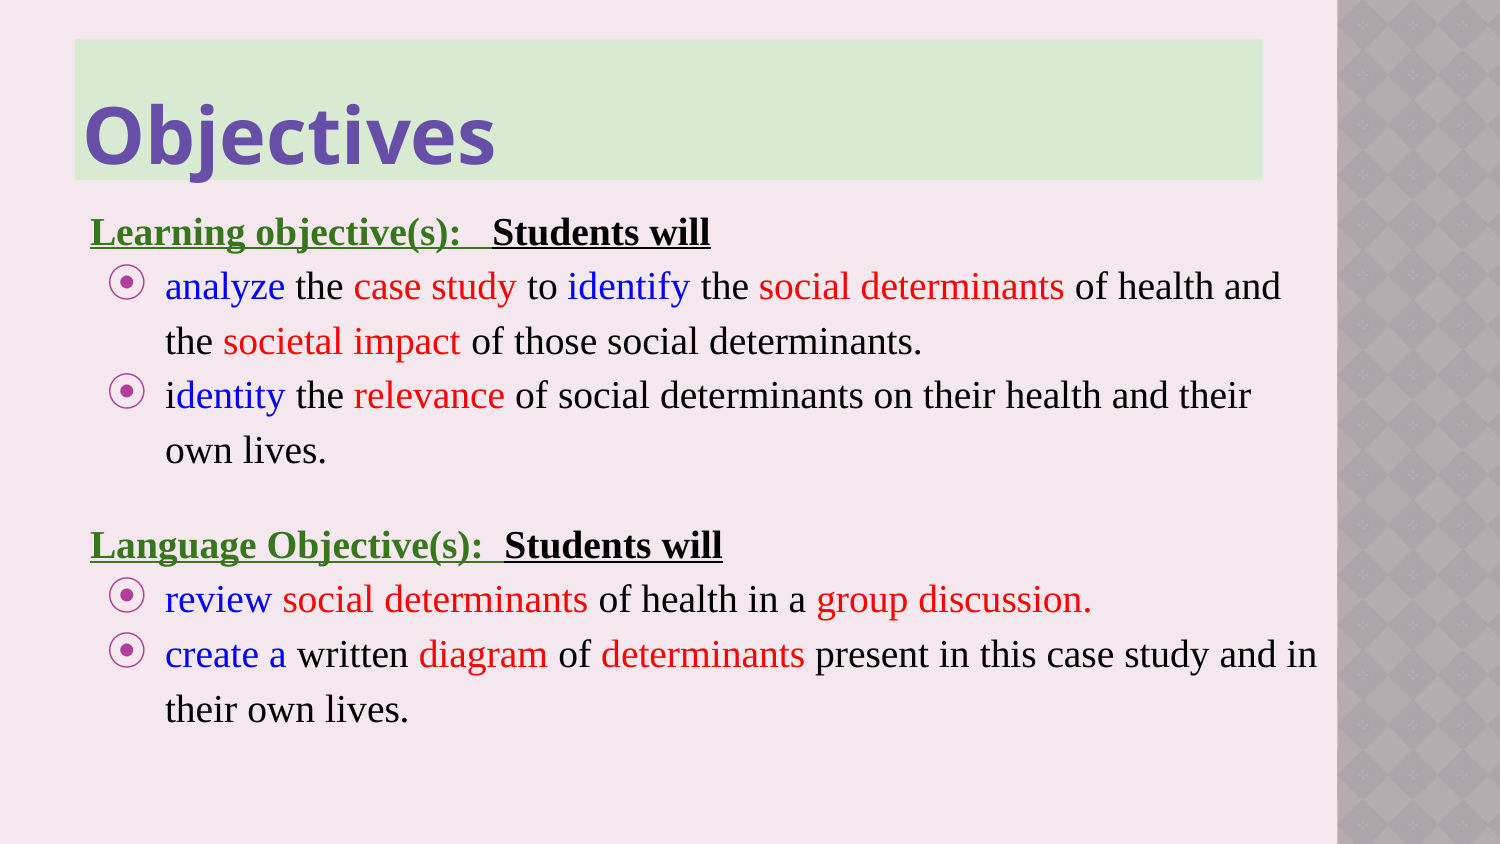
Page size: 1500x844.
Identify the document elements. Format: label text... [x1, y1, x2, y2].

list Learning objective(s): Students will analyze the case study to identify the social determinants of health and the societal impact of those social determinants. identity the relevance of social determinants on their health and their own lives. Language Objective(s): Students will review social determinants of health in a group discussion. create a written diagram of determinants present in this case study and in their own lives. [75, 198, 1336, 795]
title Objectives [75, 39, 1263, 181]
